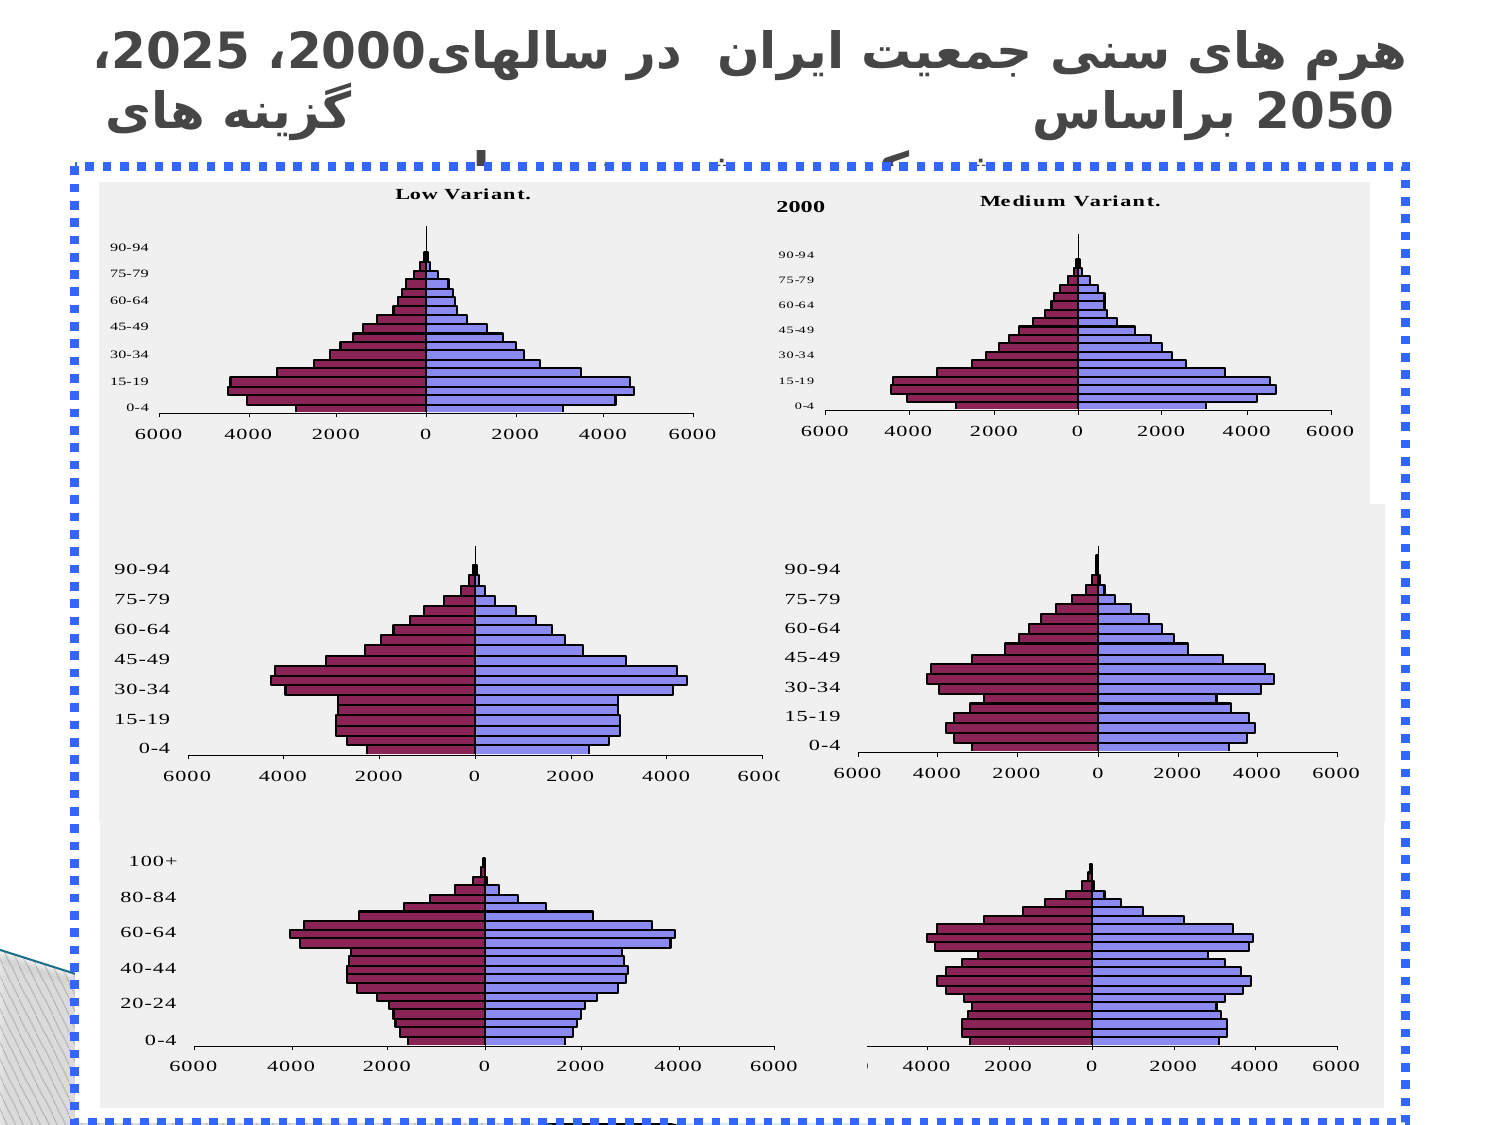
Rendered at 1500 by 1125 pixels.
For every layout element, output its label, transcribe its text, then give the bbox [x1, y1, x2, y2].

picture [70, 163, 1411, 1125]
title هرم های سنی جمعیت ایران در سالهای2000، 2025، 2050 براساس گزینه های رشد کم و رشد متوسط [75, 45, 1425, 233]
